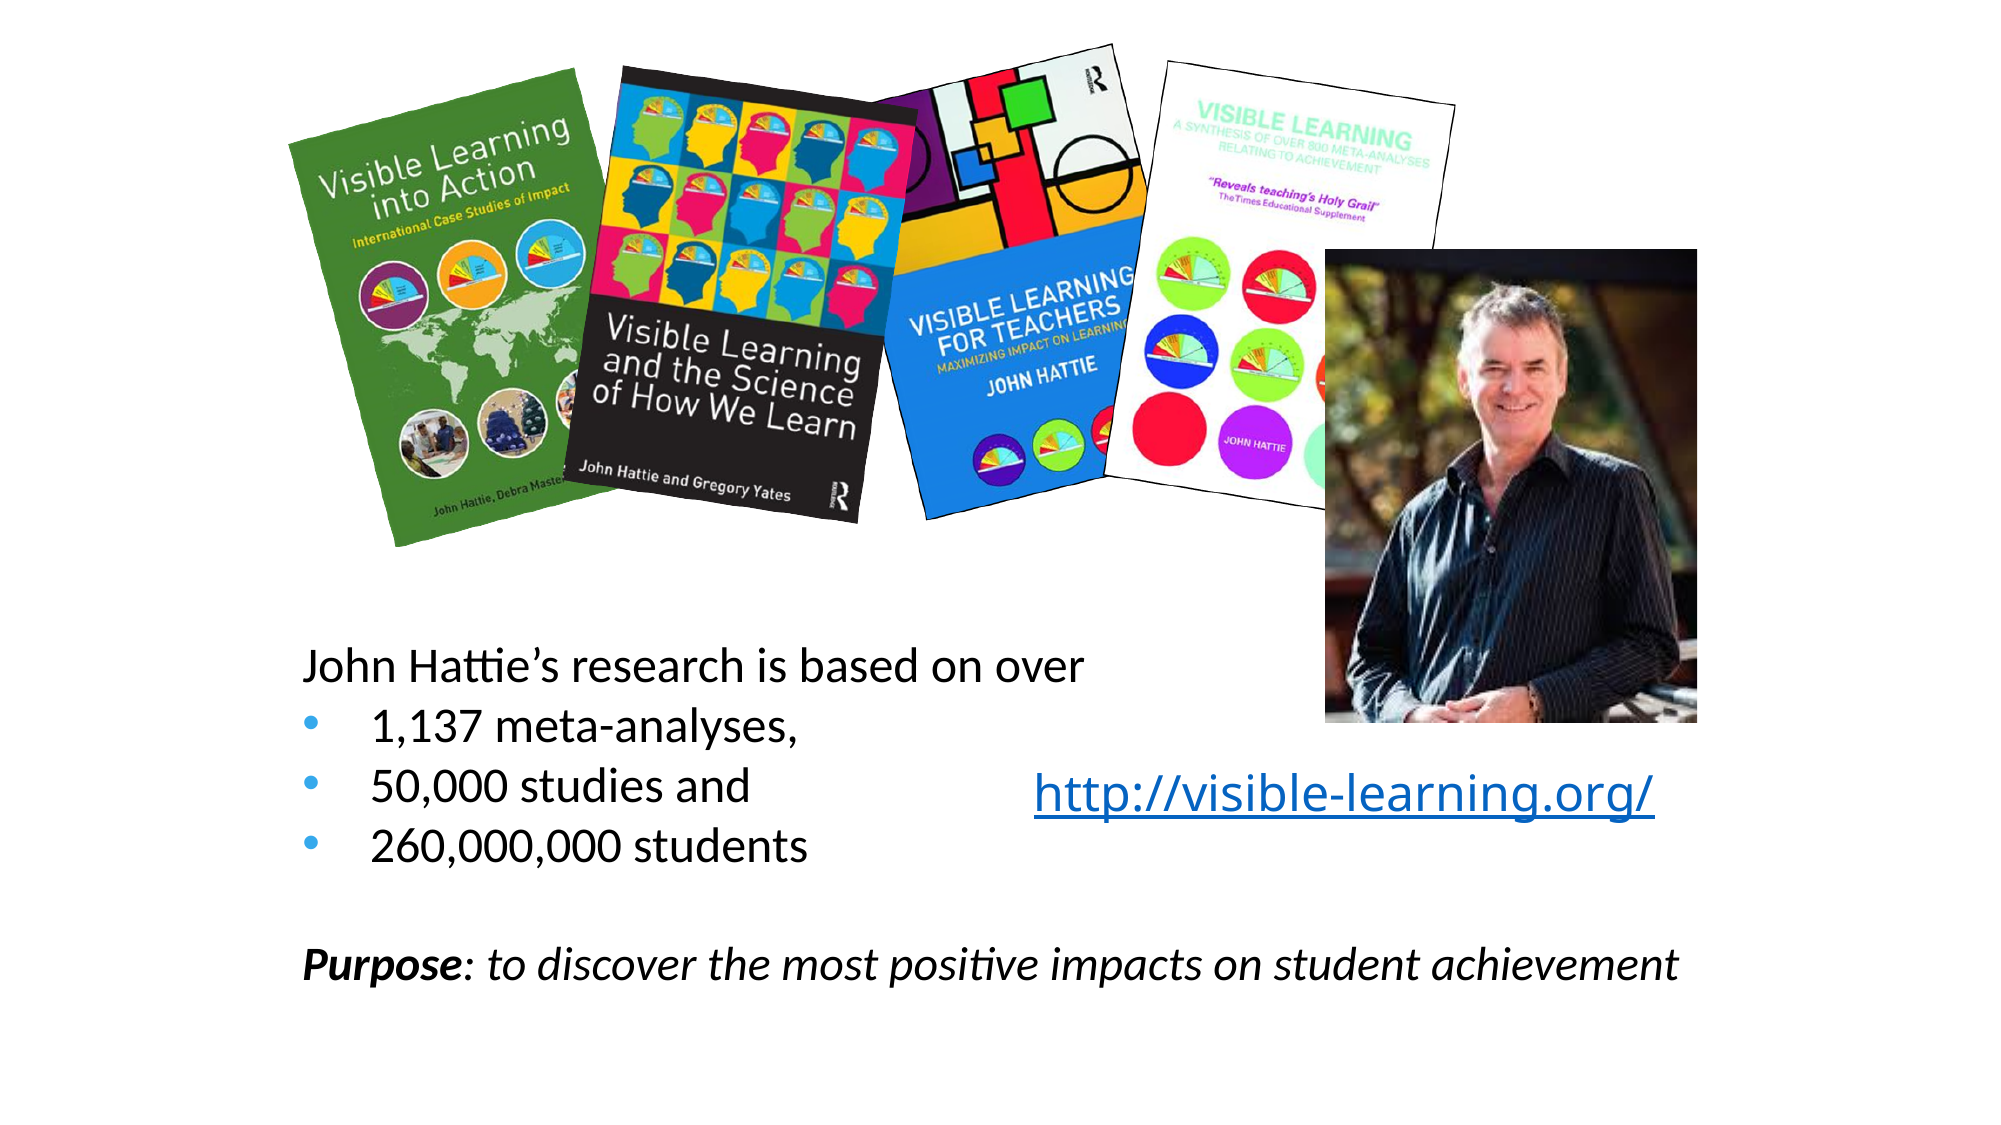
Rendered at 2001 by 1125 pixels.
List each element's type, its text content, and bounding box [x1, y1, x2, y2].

text_box http://visible-learning.org/ [1019, 753, 1670, 897]
picture [287, 42, 1698, 723]
text_box John Hattie’s research is based on over 1,137 meta-analyses, 50,000 studies and 260,000,000 students Purpose: to discover the most positive impacts on student achievement [287, 624, 1750, 1058]
